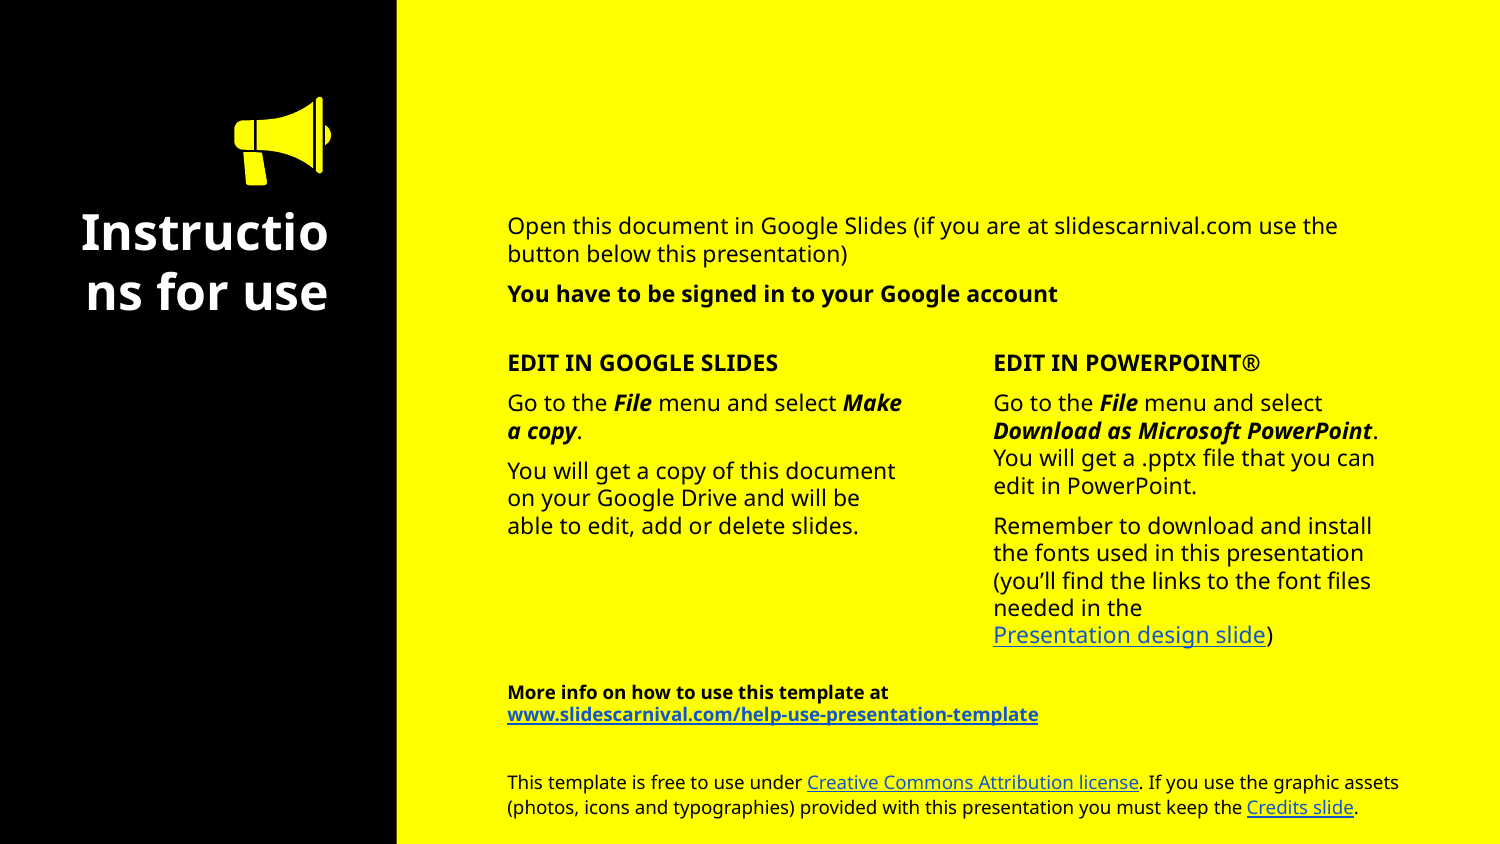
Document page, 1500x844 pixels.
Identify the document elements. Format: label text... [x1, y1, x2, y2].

title Instructions for use [65, 185, 345, 429]
text_box More info on how to use this template at www.slidescarnival.com/help-use-presentation-template This template is free to use under Creative Commons Attribution license. If you use the graphic assets (photos, icons and typographies) provided with this presentation you must keep the Credits slide. [492, 665, 1425, 802]
text_box EDIT IN GOOGLE SLIDES Go to the File menu and select Make a copy. You will get a copy of this document on your Google Drive and will be able to edit, add or delete slides. [492, 333, 921, 665]
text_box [233, 96, 332, 186]
text_box EDIT IN POWERPOINT® Go to the File menu and select Download as Microsoft PowerPoint. You will get a .pptx file that you can edit in PowerPoint. Remember to download and install the fonts used in this presentation (you’ll find the links to the font files needed in the Presentation design slide) [978, 333, 1425, 665]
text_box Open this document in Google Slides (if you are at slidescarnival.com use the button below this presentation) You have to be signed in to your Google account [492, 196, 1425, 333]
